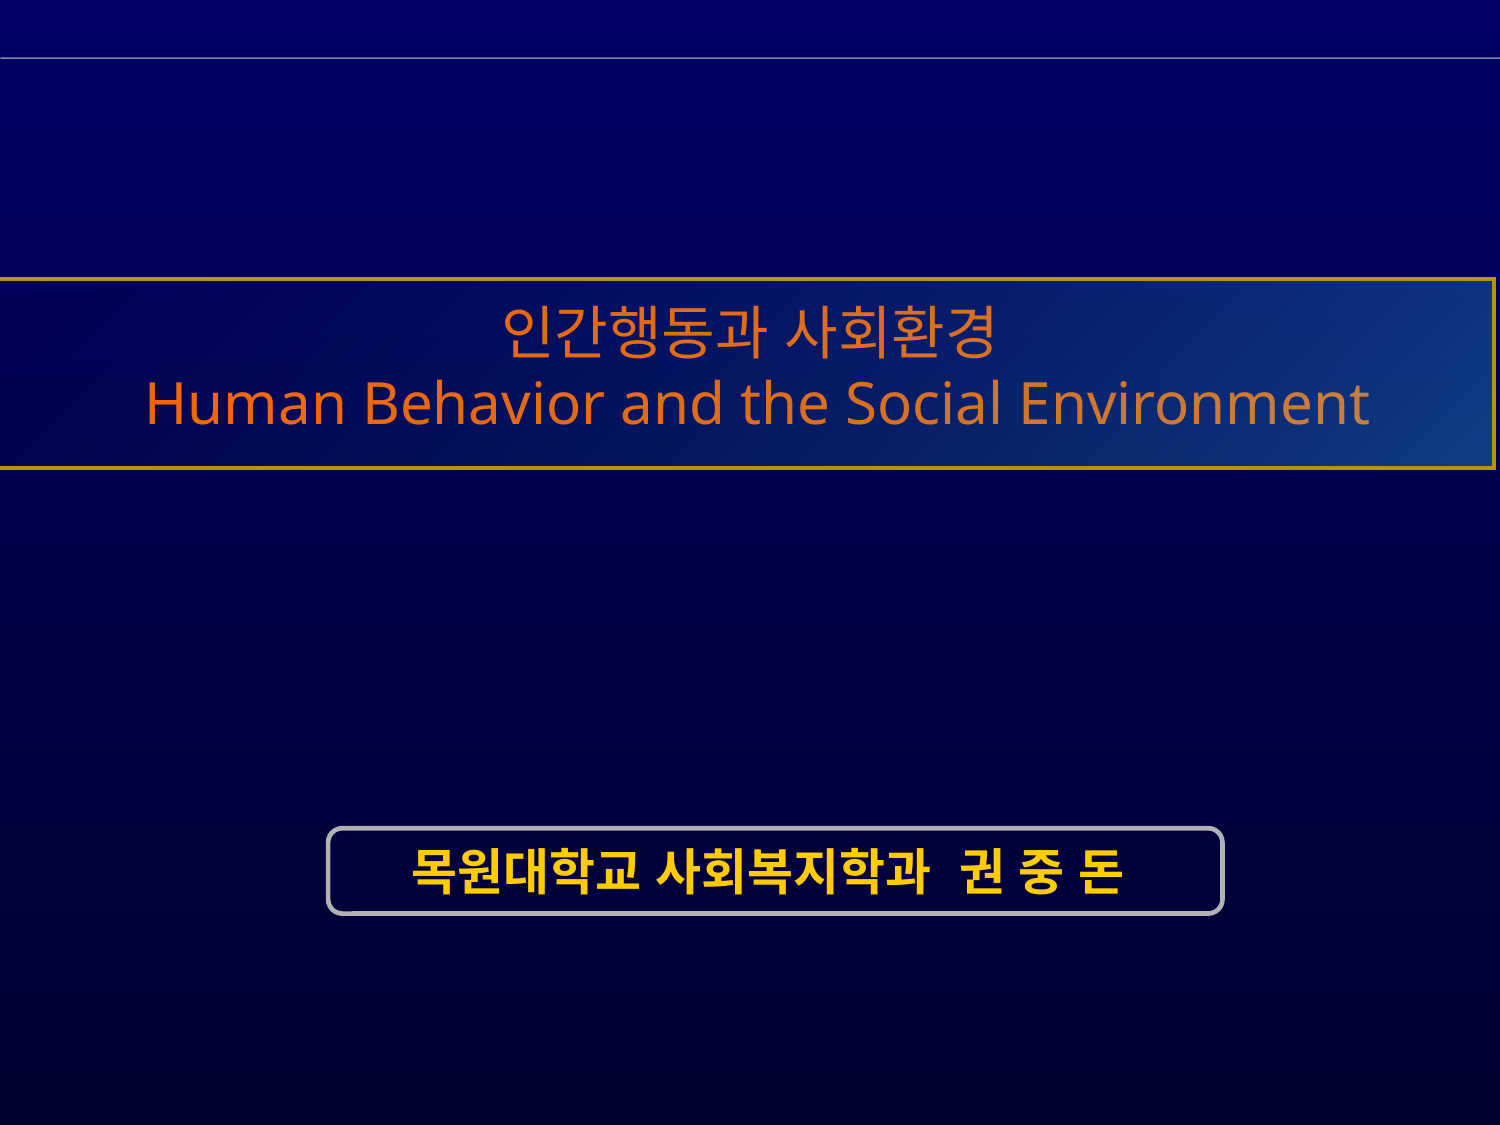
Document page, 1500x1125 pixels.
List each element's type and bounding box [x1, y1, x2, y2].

text_box [0, 57, 1500, 914]
